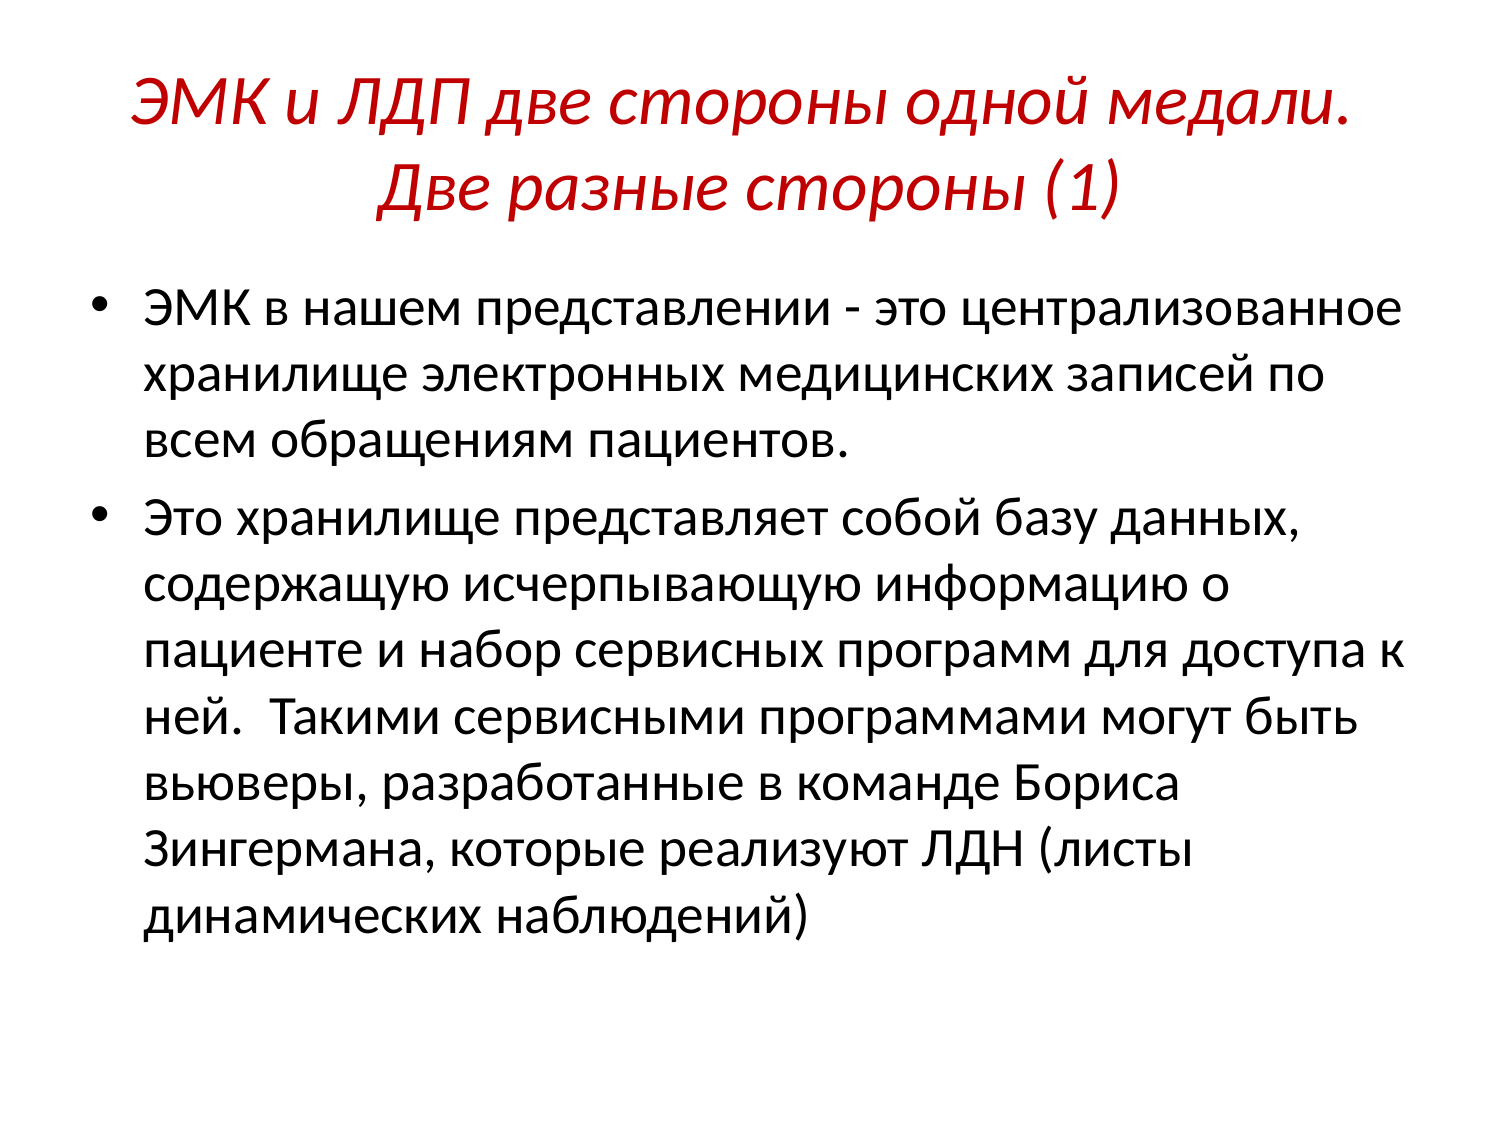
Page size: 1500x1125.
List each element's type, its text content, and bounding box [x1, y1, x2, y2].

title ЭМК и ЛДП две стороны одной медали. Две разные стороны (1) [75, 45, 1425, 233]
list ЭМК в нашем представлении - это централизованное хранилище электронных медицинских записей по всем обращениям пациентов. Это хранилище представляет собой базу данных, содержащую исчерпывающую информацию о пациенте и набор сервисных программ для доступа к ней. Такими сервисными программами могут быть вьюверы, разработанные в команде Бориса Зингермана, которые реализуют ЛДН (листы динамических наблюдений) [75, 262, 1425, 1005]
